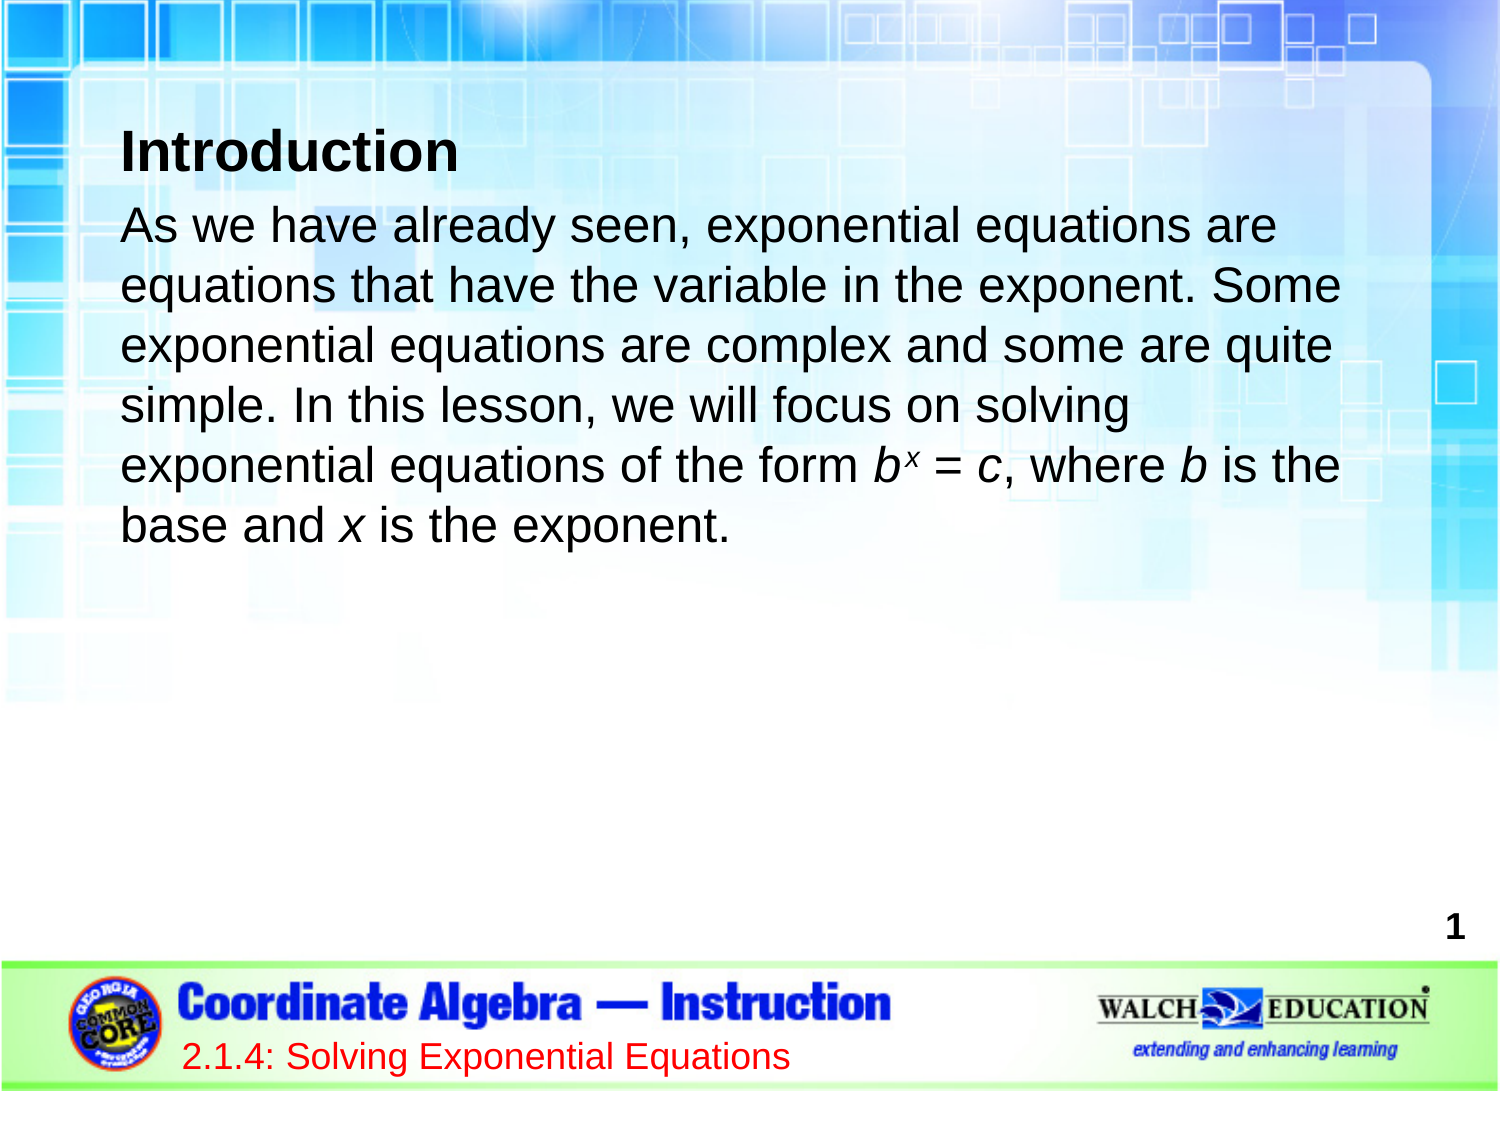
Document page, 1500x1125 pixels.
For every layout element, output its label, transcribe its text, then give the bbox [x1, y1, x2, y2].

subtitle Introduction As we have already seen, exponential equations are equations that have the variable in the exponent. Some exponential equations are complex and some are quite simple. In this lesson, we will focus on solving exponential equations of the form b x = c, where b is the base and x is the exponent. [105, 105, 1394, 925]
picture [1, 0, 1500, 1091]
list 2.1.4: Solving Exponential Equations [166, 1024, 1074, 1069]
slide_number 1 [1361, 901, 1481, 949]
